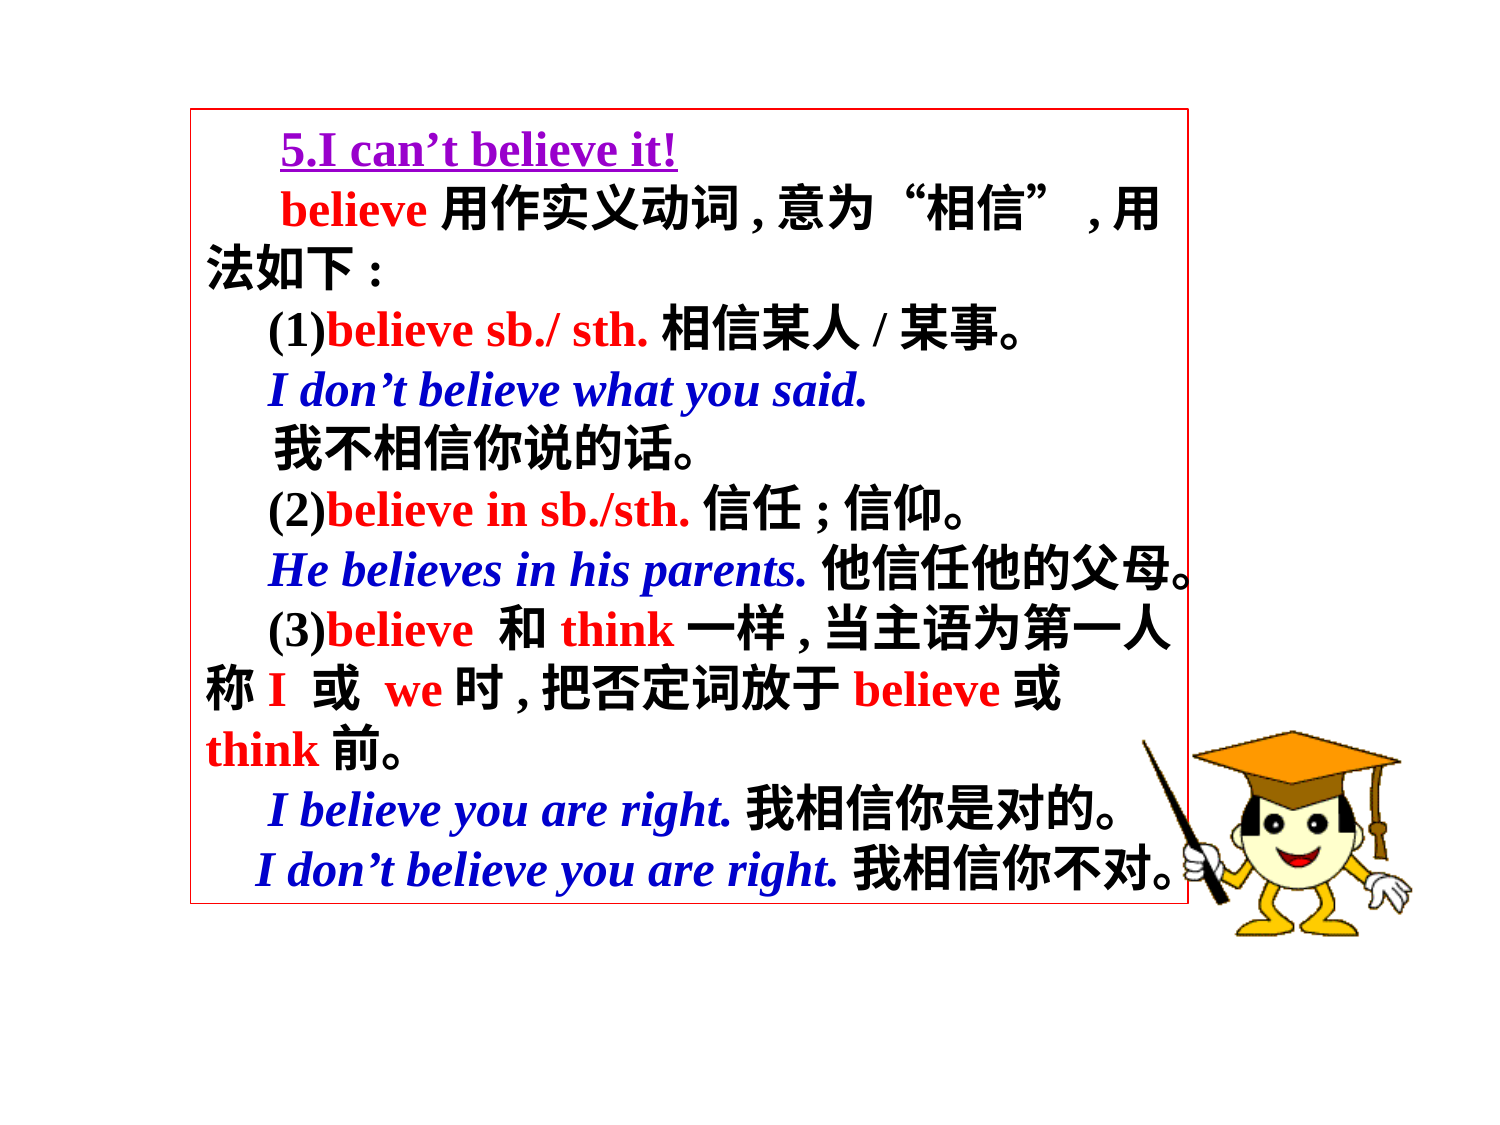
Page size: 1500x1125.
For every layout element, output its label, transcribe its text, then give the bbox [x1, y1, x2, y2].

picture [1122, 715, 1436, 951]
text_box 5.I can’t believe it! believe用作实义动词,意为“相信”,用法如下: (1)believe sb./ sth.相信某人/某事。 I don’t believe what you said. 我不相信你说的话。 (2)believe in sb./sth.信任;信仰。 He believes in his parents.他信任他的父母。 (3)believe 和think一样,当主语为第一人称I 或 we时,把否定词放于believe或think前。 I believe you are right.我相信你是对的。 I don’t believe you are right.我相信你不对。 [190, 108, 1189, 904]
